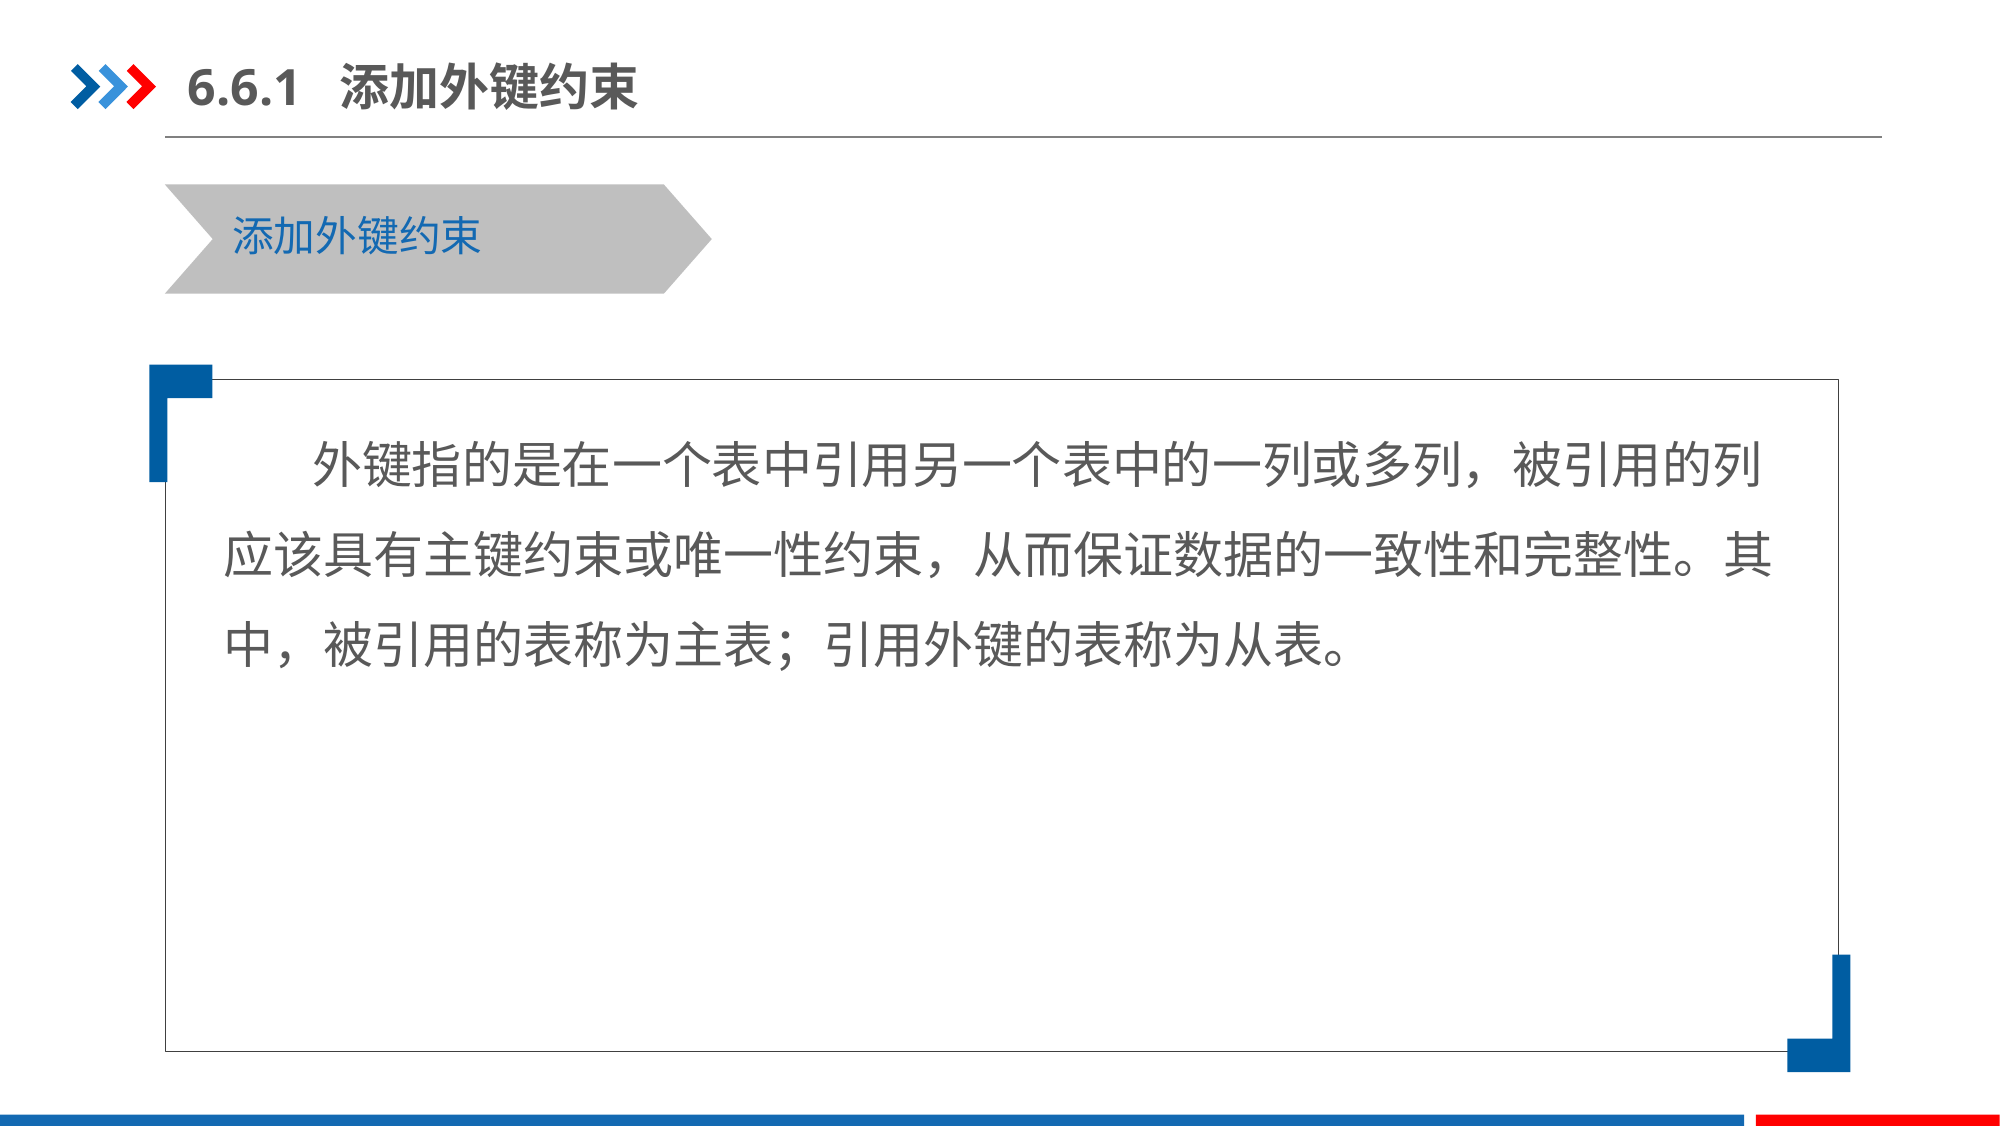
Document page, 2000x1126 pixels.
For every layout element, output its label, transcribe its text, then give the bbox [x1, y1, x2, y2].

text_box [1785, 953, 1852, 1074]
text_box [163, 378, 1841, 1053]
text_box 6.6.1 添加外键约束 [187, 43, 827, 127]
text_box 添加外键约束 [217, 202, 498, 267]
text_box [147, 363, 215, 484]
text_box [164, 184, 712, 294]
